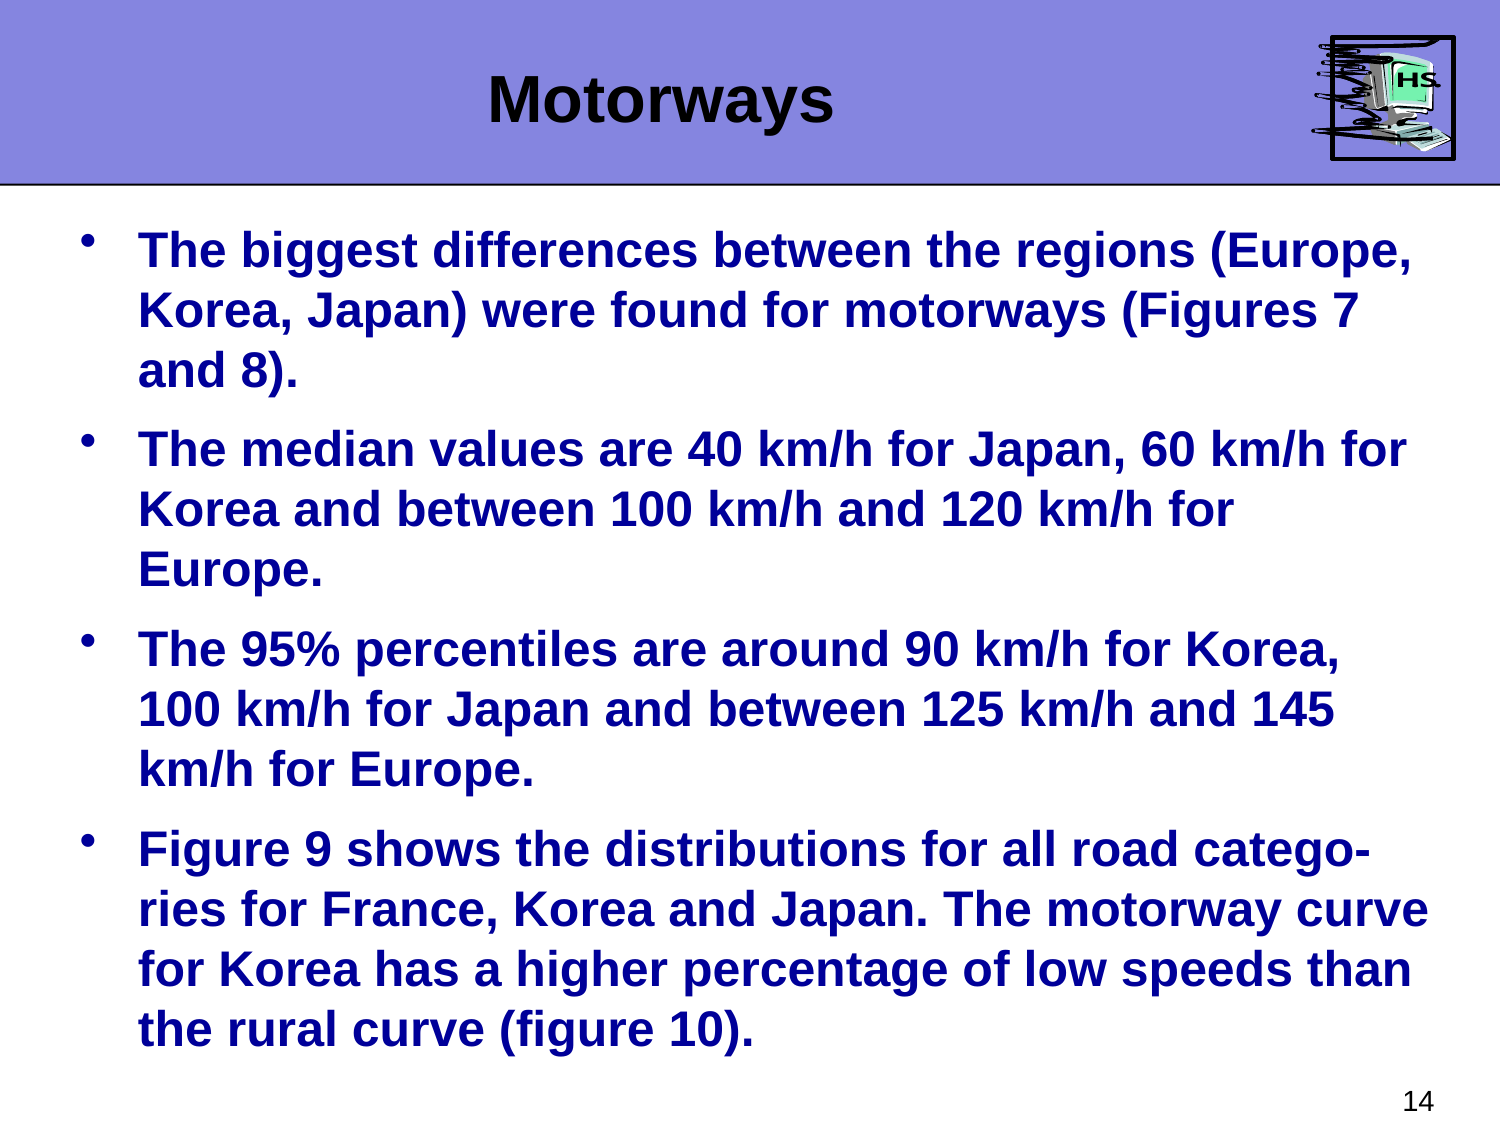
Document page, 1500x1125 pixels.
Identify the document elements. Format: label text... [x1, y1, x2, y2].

title Motorways [29, 33, 1294, 159]
text_box The biggest differences between the regions (Europe, Korea, Japan) were found for motorways (Figures 7 and 8). The median values are 40 km/h for Japan, 60 km/h for Korea and between 100 km/h and 120 km/h for Europe. The 95% percentiles are around 90 km/h for Korea, 100 km/h for Japan and between 125 km/h and 145 km/h for Europe. Figure 9 shows the distributions for all road catego-ries for France, Korea and Japan. The motorway curve for Korea has a higher percentage of low speeds than the rural curve (figure 10). [64, 209, 1450, 1061]
text_box 14 [1387, 1074, 1450, 1125]
